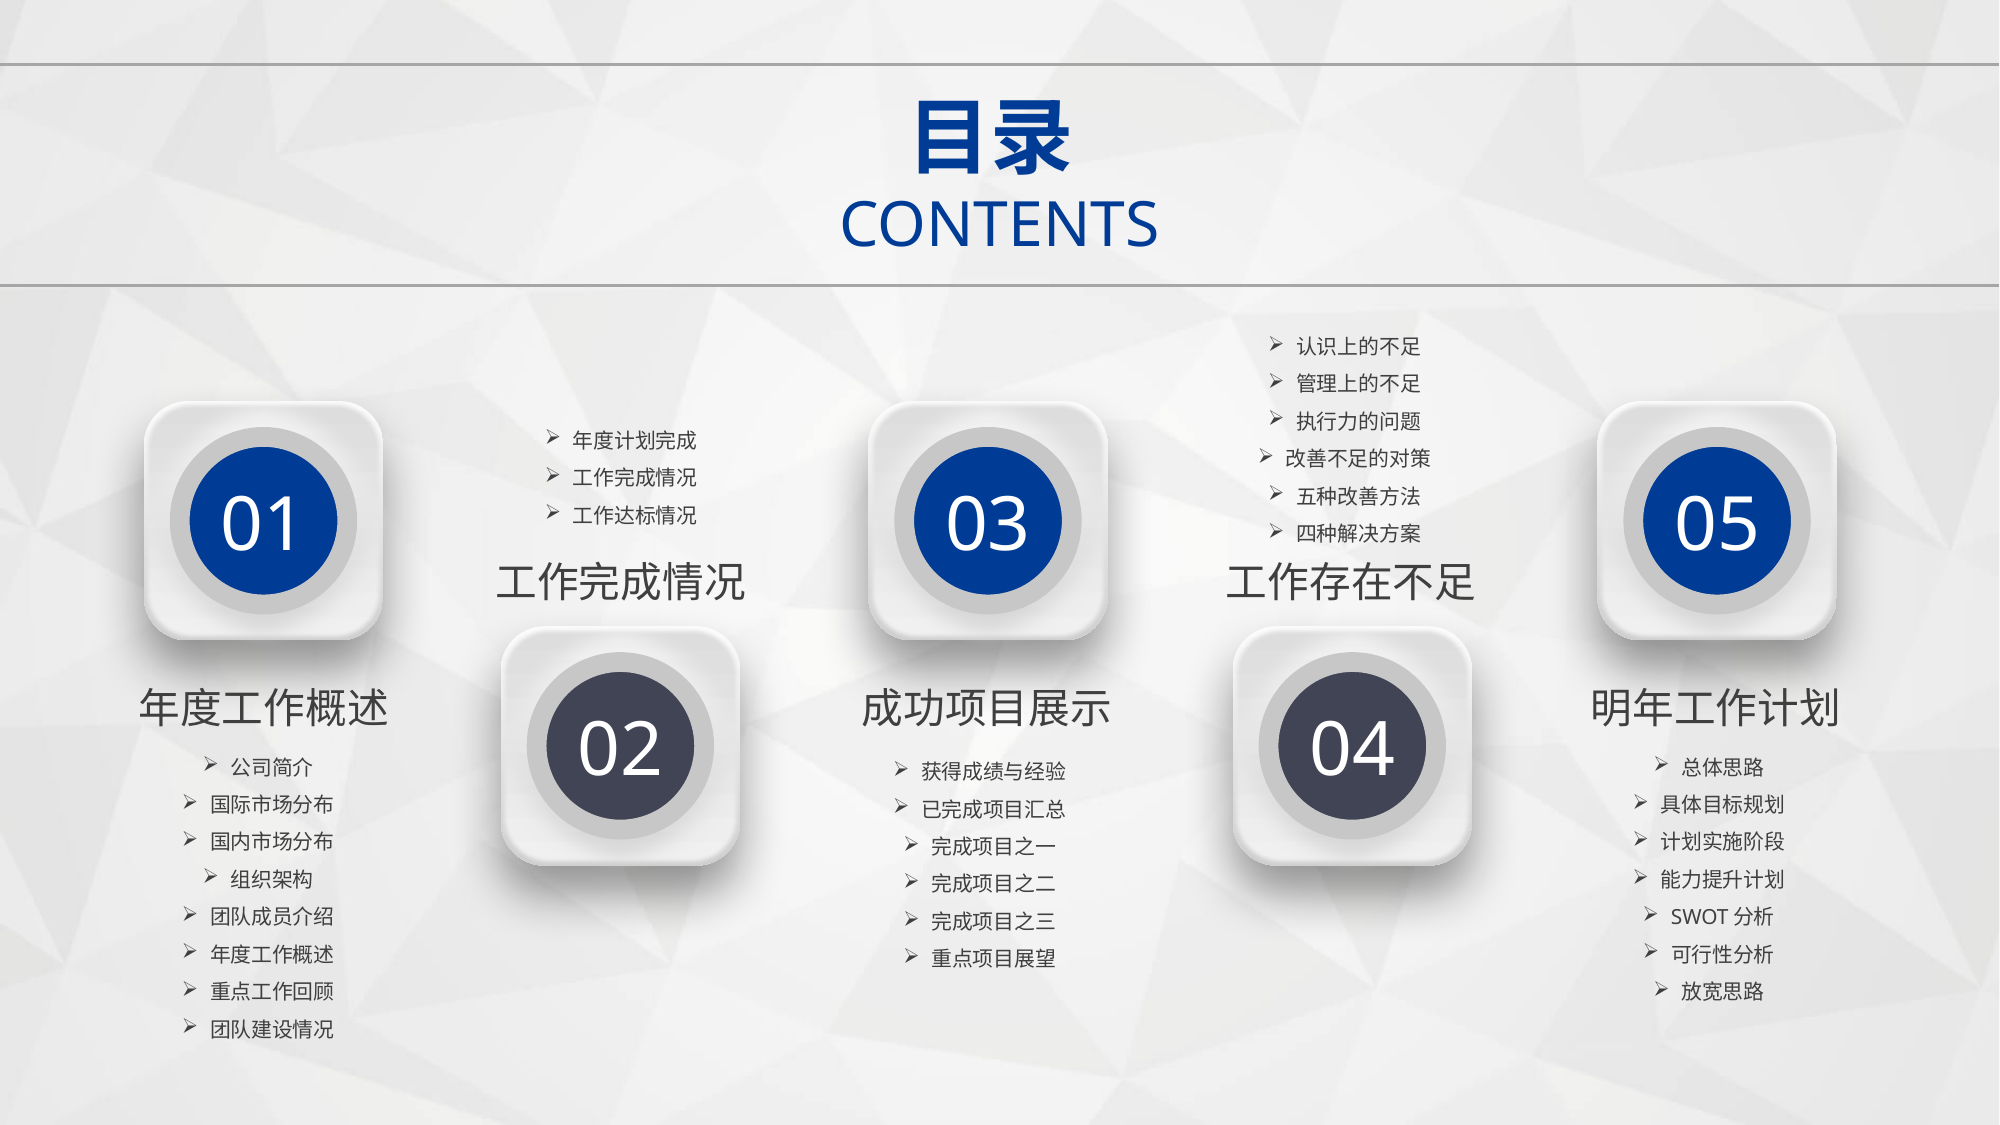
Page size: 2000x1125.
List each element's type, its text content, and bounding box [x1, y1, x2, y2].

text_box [479, 406, 763, 880]
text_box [1202, 311, 1493, 880]
picture [0, 286, 2000, 1125]
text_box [838, 387, 1129, 980]
picture [0, 0, 2000, 63]
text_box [116, 387, 406, 1051]
text_box 目录 CONTENTS [824, 77, 1175, 267]
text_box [1567, 387, 1858, 1014]
picture [0, 65, 2000, 285]
